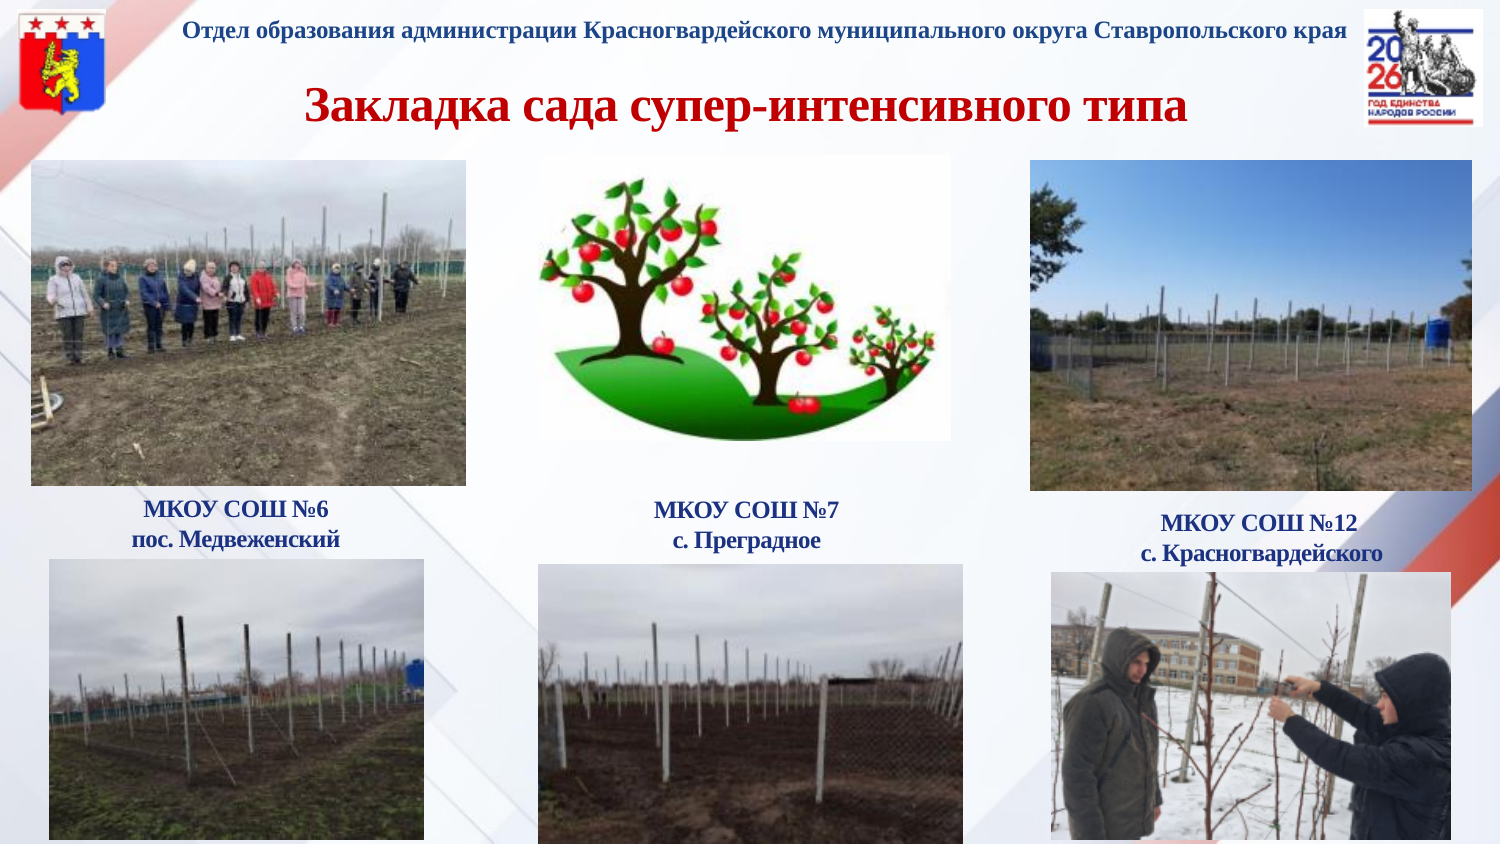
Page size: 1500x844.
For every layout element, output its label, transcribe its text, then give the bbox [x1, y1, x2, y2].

text_box МКОУ СОШ №12 с. Красногвардейского [1103, 499, 1421, 572]
text_box Закладка сада супер-интенсивного типа [141, 76, 1288, 132]
picture [0, 0, 1500, 844]
text_box МКОУ СОШ №6 пос. Медвеженский [77, 486, 395, 558]
text_box Отдел образования администрации Красногвардейского муниципального округа Ставропольского края [122, 11, 1363, 76]
text_box МКОУ СОШ №7 с. Преградное [588, 486, 906, 562]
